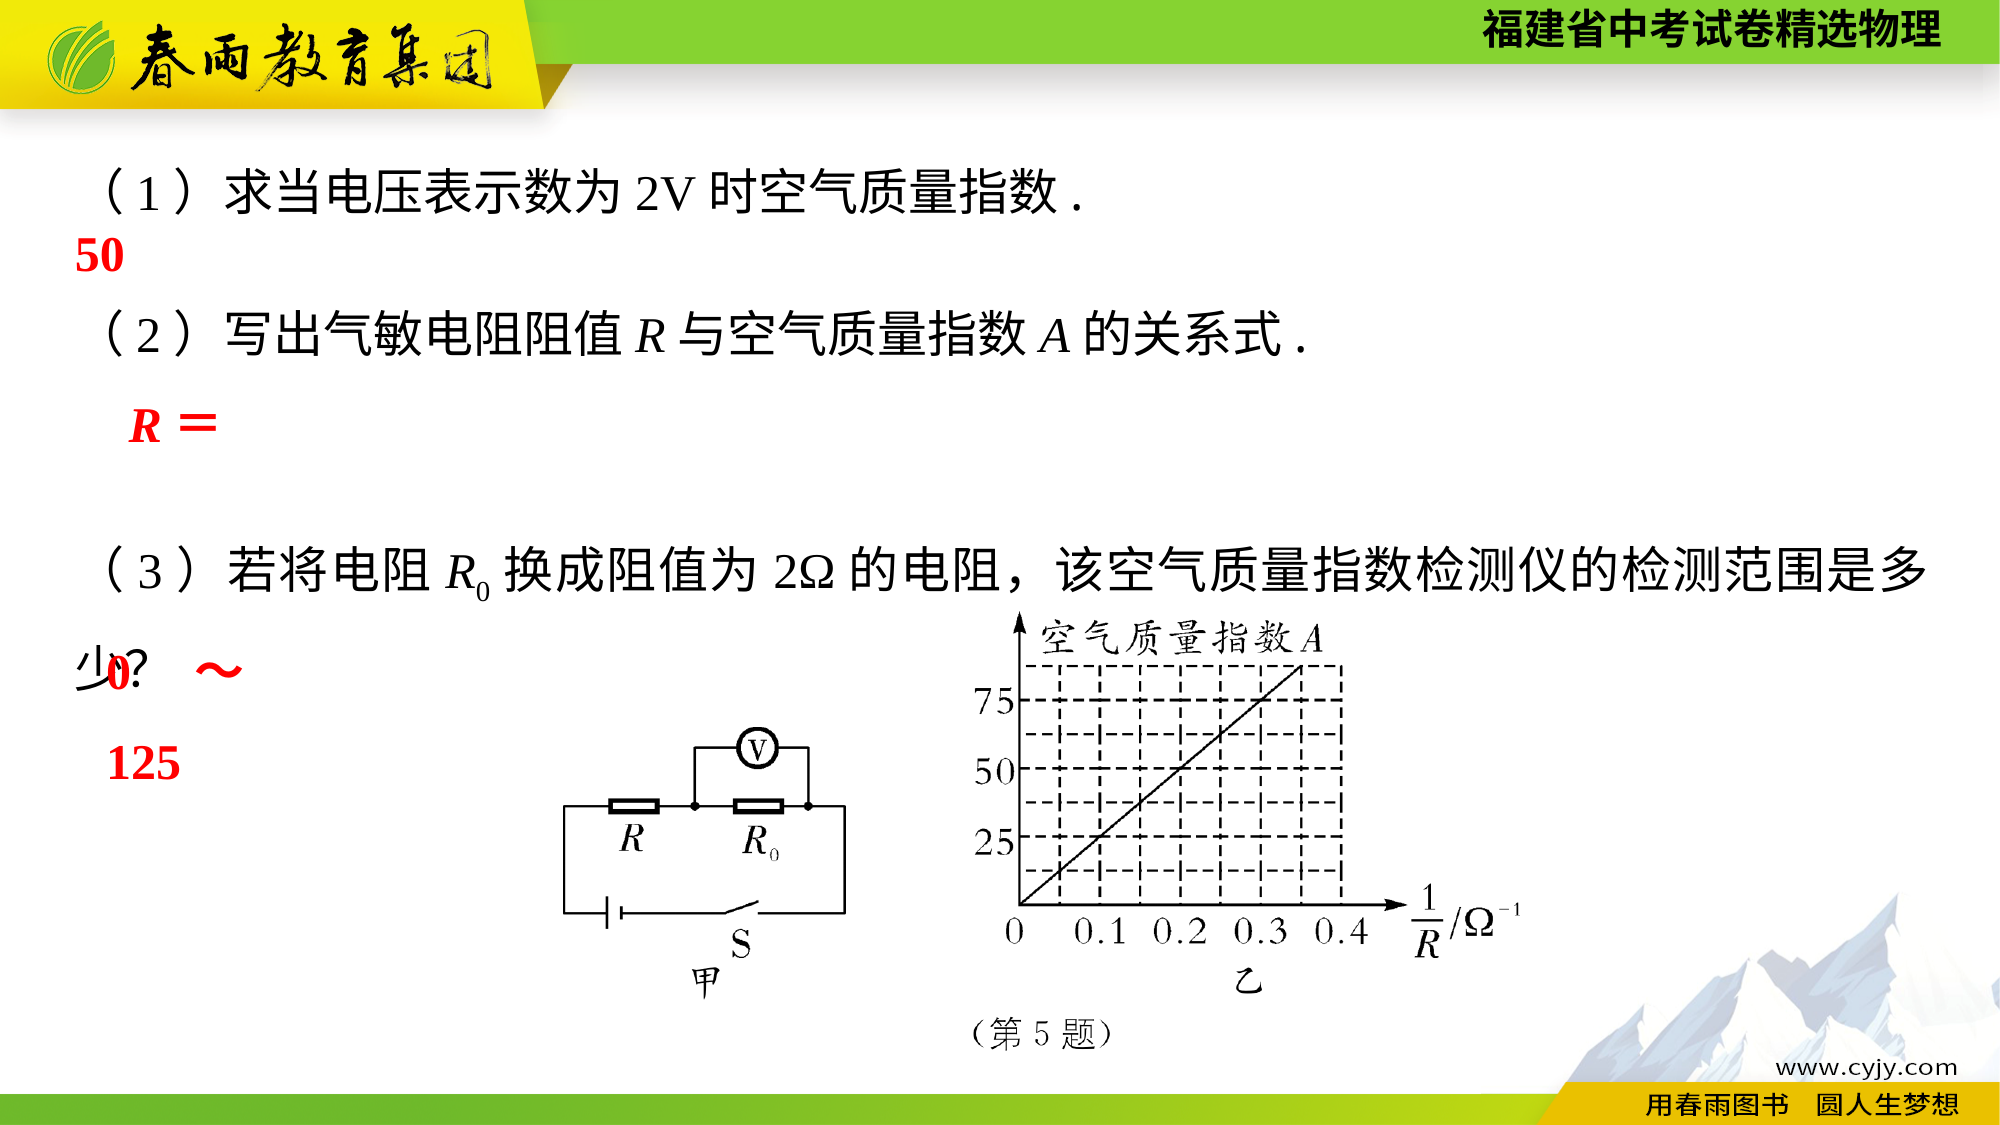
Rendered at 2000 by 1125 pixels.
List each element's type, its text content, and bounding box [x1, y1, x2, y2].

text_box 50 [59, 184, 190, 290]
picture [0, 0, 2000, 1125]
text_box 0～125 [91, 602, 272, 708]
list （1）求当电压表示数为2V时空气质量指数. （2）写出气敏电阻阻值R与空气质量指数A的关系式. （3）若将电阻R0换成阻值为2Ω的电阻，该空气质量指数检测仪的检测范围是多少？ [59, 122, 1944, 608]
